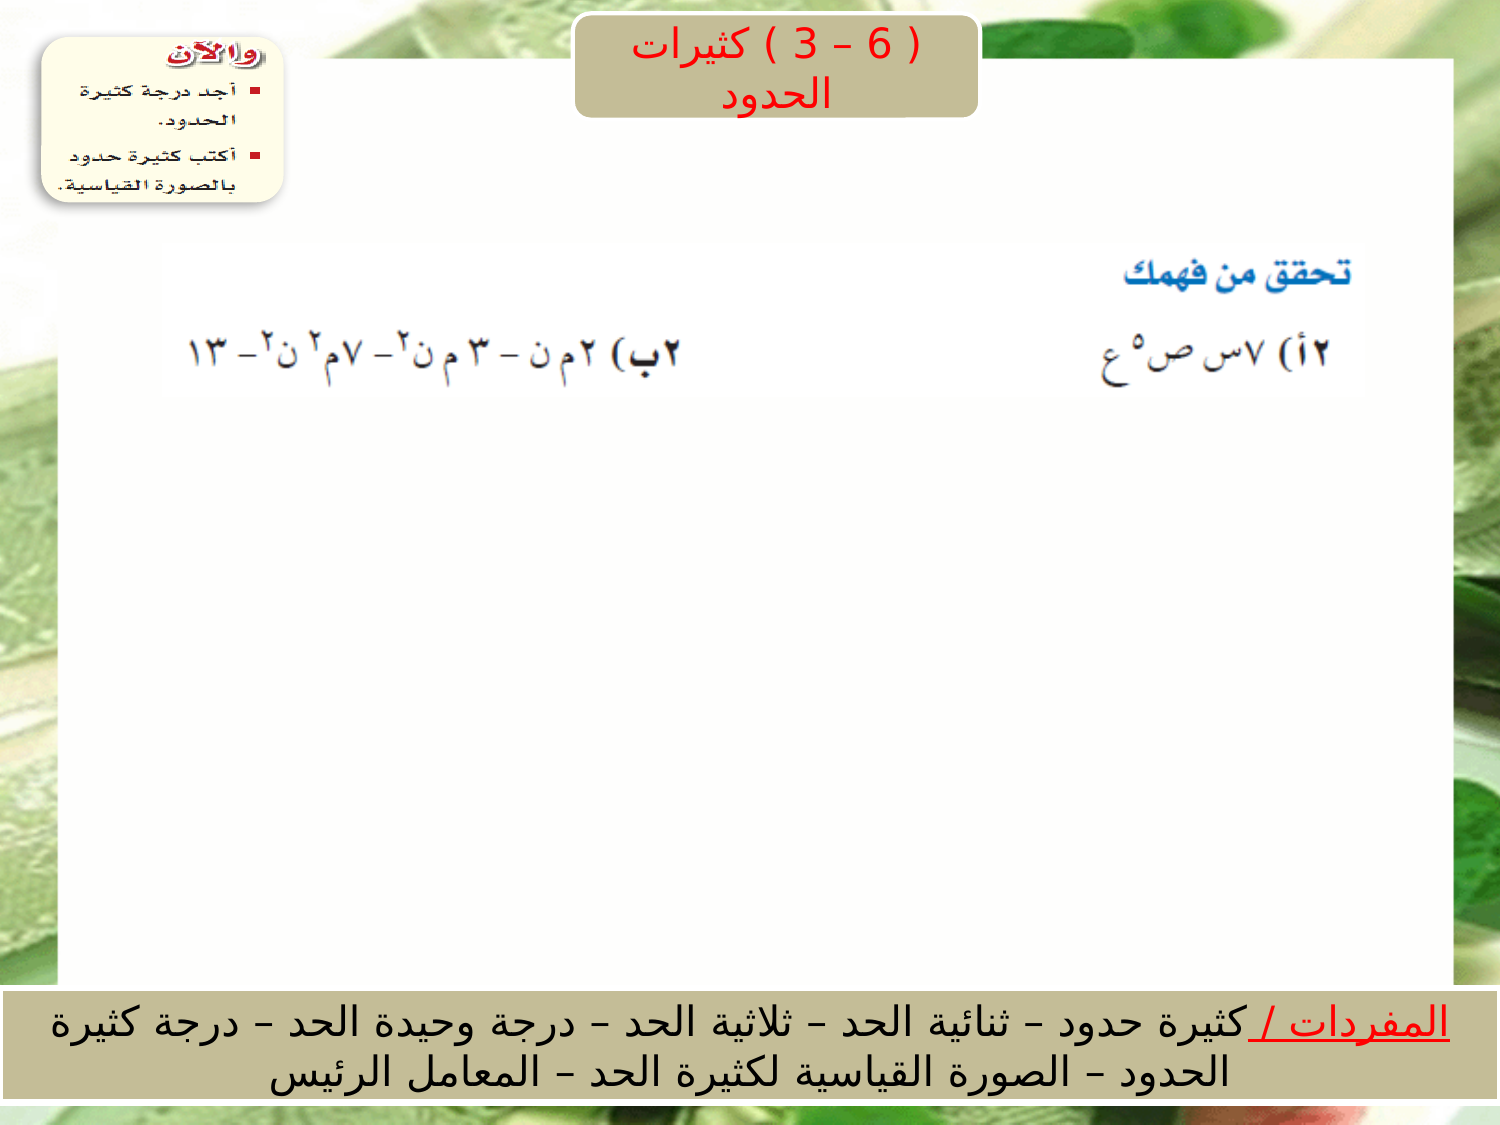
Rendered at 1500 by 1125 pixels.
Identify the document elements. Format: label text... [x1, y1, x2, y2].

picture [0, 0, 1500, 987]
text_box ( 6 – 3 ) كثيرات الحدود [570, 11, 983, 122]
text_box المفردات / كثيرة حدود – ثنائية الحد – ثلاثية الحد – درجة وحيدة الحد – درجة كثيرة الحدود – الصورة القياسية لكثيرة الحد – المعامل الرئيس [0, 987, 1500, 1103]
picture [0, 1103, 1500, 1125]
